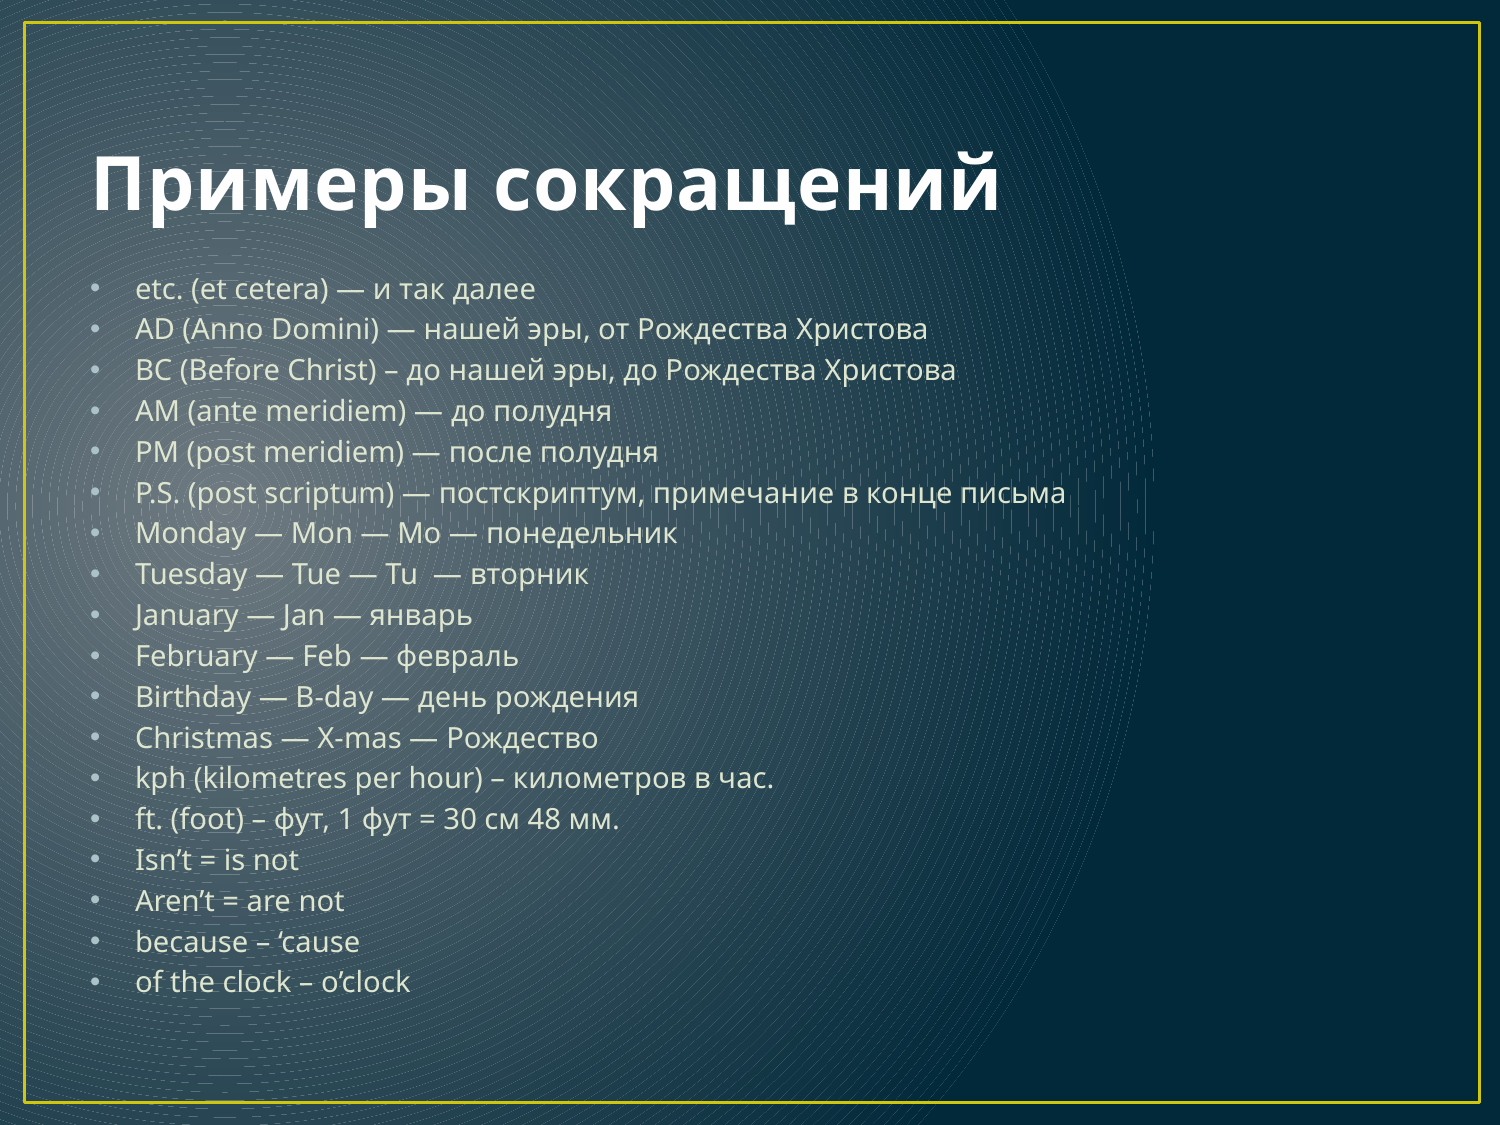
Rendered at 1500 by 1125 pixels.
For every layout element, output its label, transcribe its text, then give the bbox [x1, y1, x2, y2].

title Примеры сокращений [75, 45, 1425, 233]
list etc. (et cetera) — и так далее AD (Anno Domini) — нашей эры, от Рождества Христова BC (Before Christ) – до нашей эры, до Рождества Христова AM (ante meridiem) — до полудня PM (post meridiem) — после полудня P.S. (post scriptum) — постскриптум, примечание в конце письма Monday — Mon — Mo — понедельник Tuesday — Tue — Tu — вторник January — Jan — январь February — Feb — февраль Birthday — B-day — день рождения Christmas — X-mas — Рождество kph (kilometres per hour) – километров в час. ft. (foot) – фут, 1 фут = 30 см 48 мм. Isn’t = is not Aren’t = are not because – ‘cause of the clock – o’clock [75, 262, 1425, 1059]
